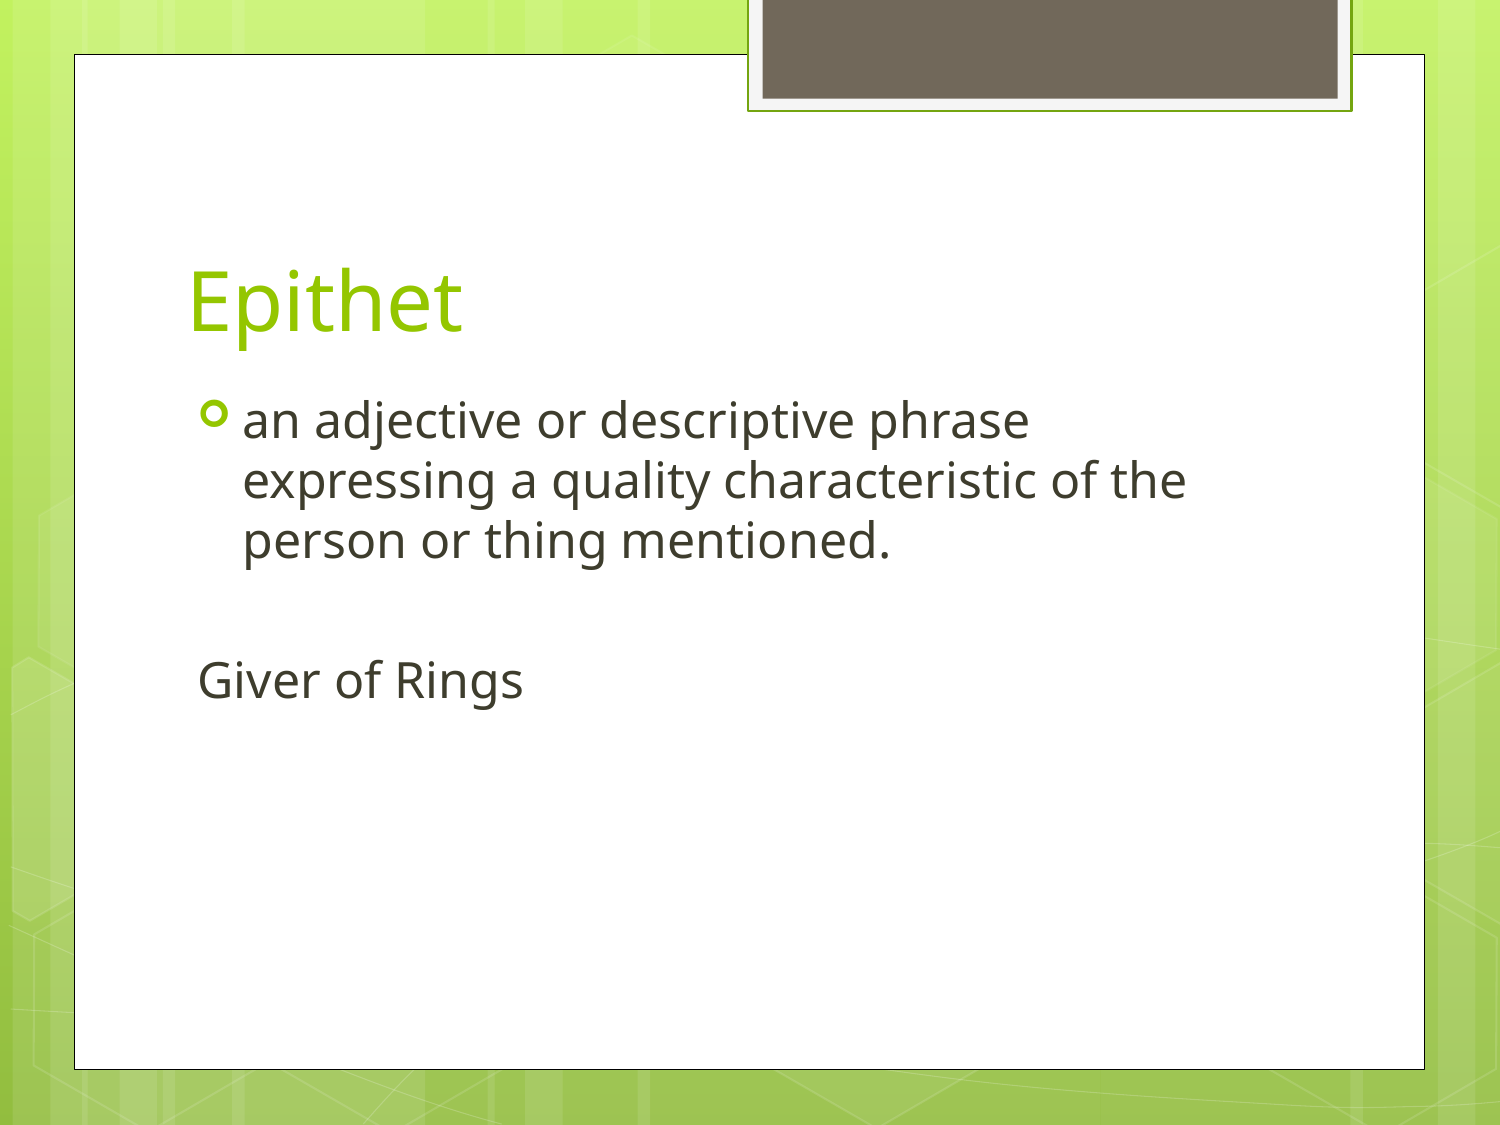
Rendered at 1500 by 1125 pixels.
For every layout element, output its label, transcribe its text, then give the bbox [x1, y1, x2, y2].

list an adjective or descriptive phrase expressing a quality characteristic of the person or thing mentioned. Giver of Rings [171, 381, 1283, 957]
title Epithet [171, 168, 1324, 357]
